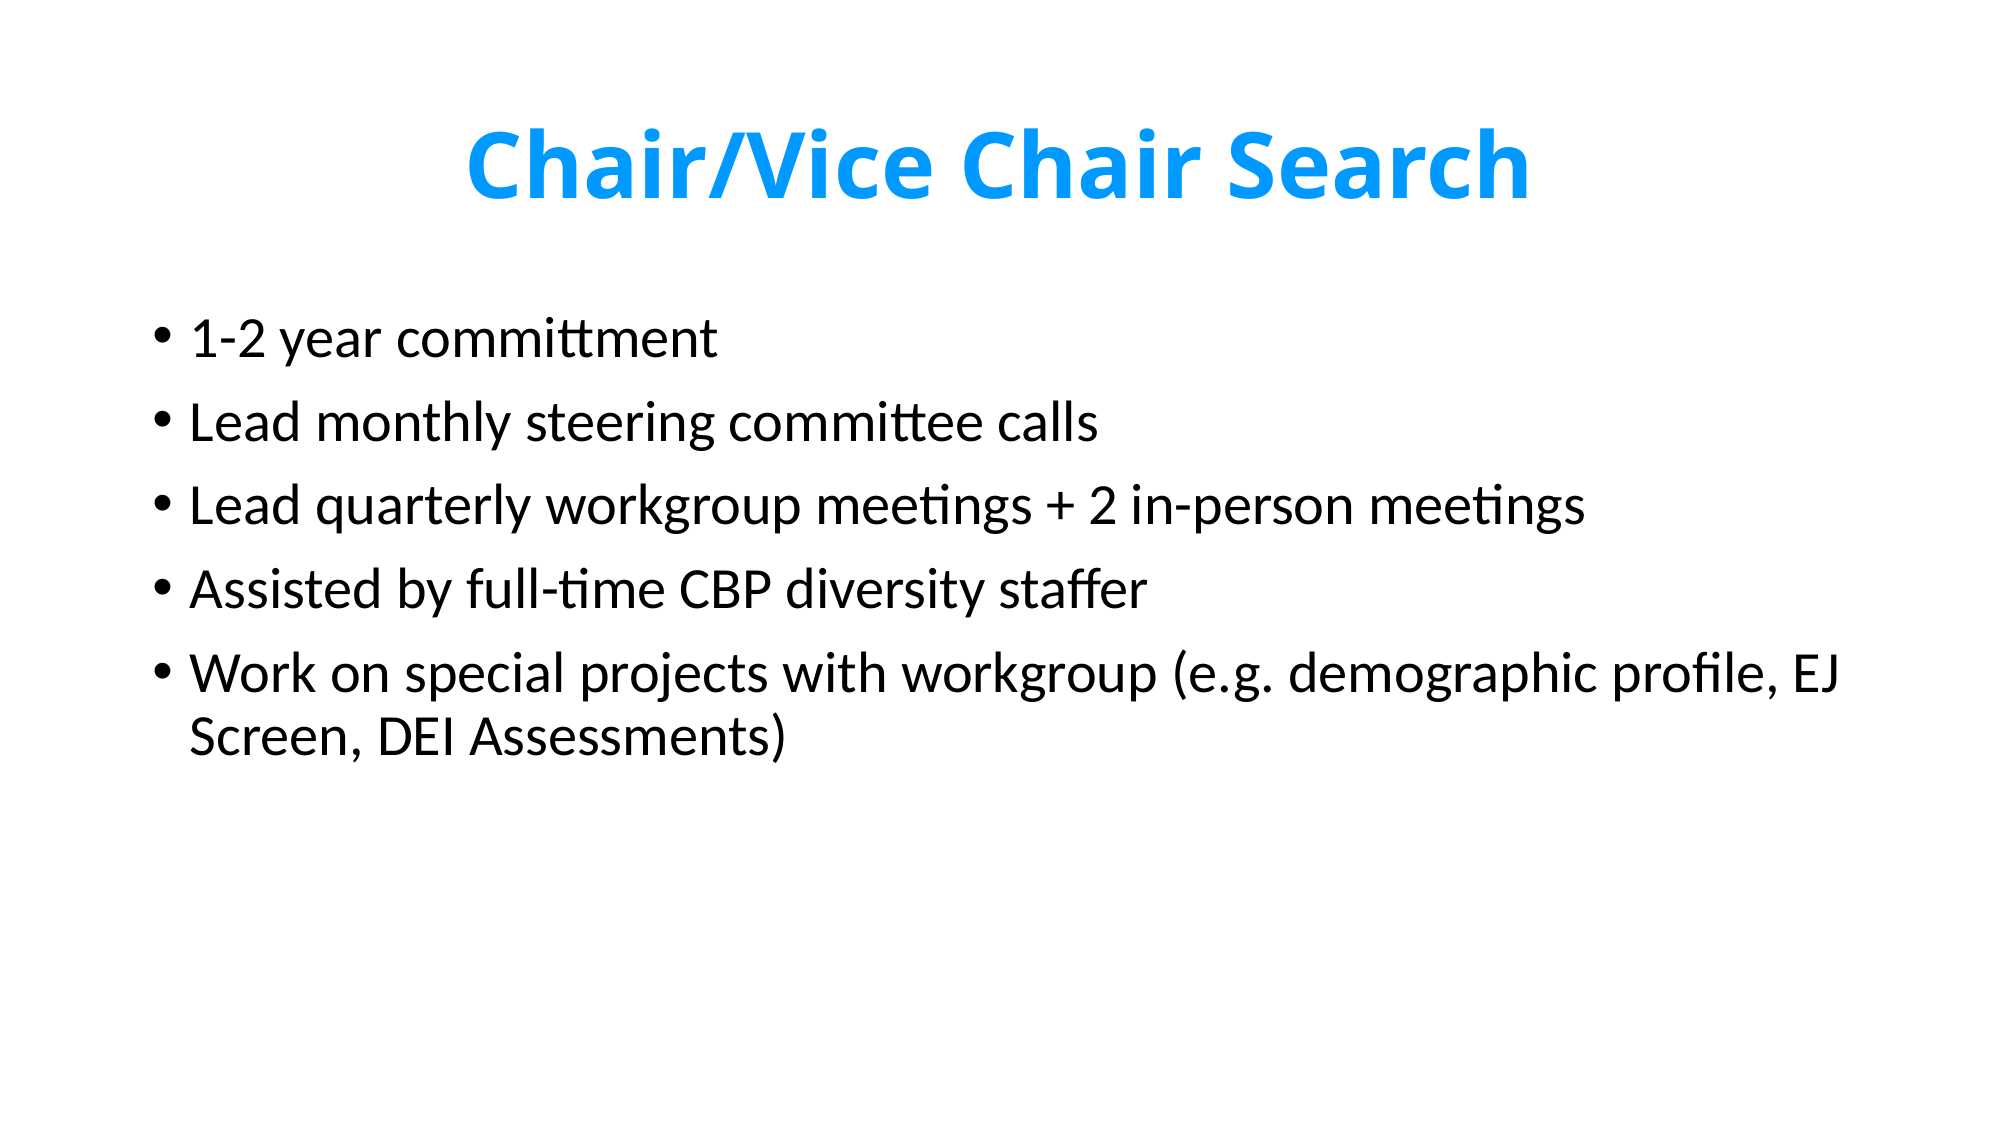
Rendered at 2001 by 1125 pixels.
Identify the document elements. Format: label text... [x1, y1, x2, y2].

title Chair/Vice Chair Search [137, 59, 1863, 278]
list 1-2 year committment Lead monthly steering committee calls Lead quarterly workgroup meetings + 2 in-person meetings Assisted by full-time CBP diversity staffer Work on special projects with workgroup (e.g. demographic profile, EJ Screen, DEI Assessments) [137, 299, 1863, 1014]
